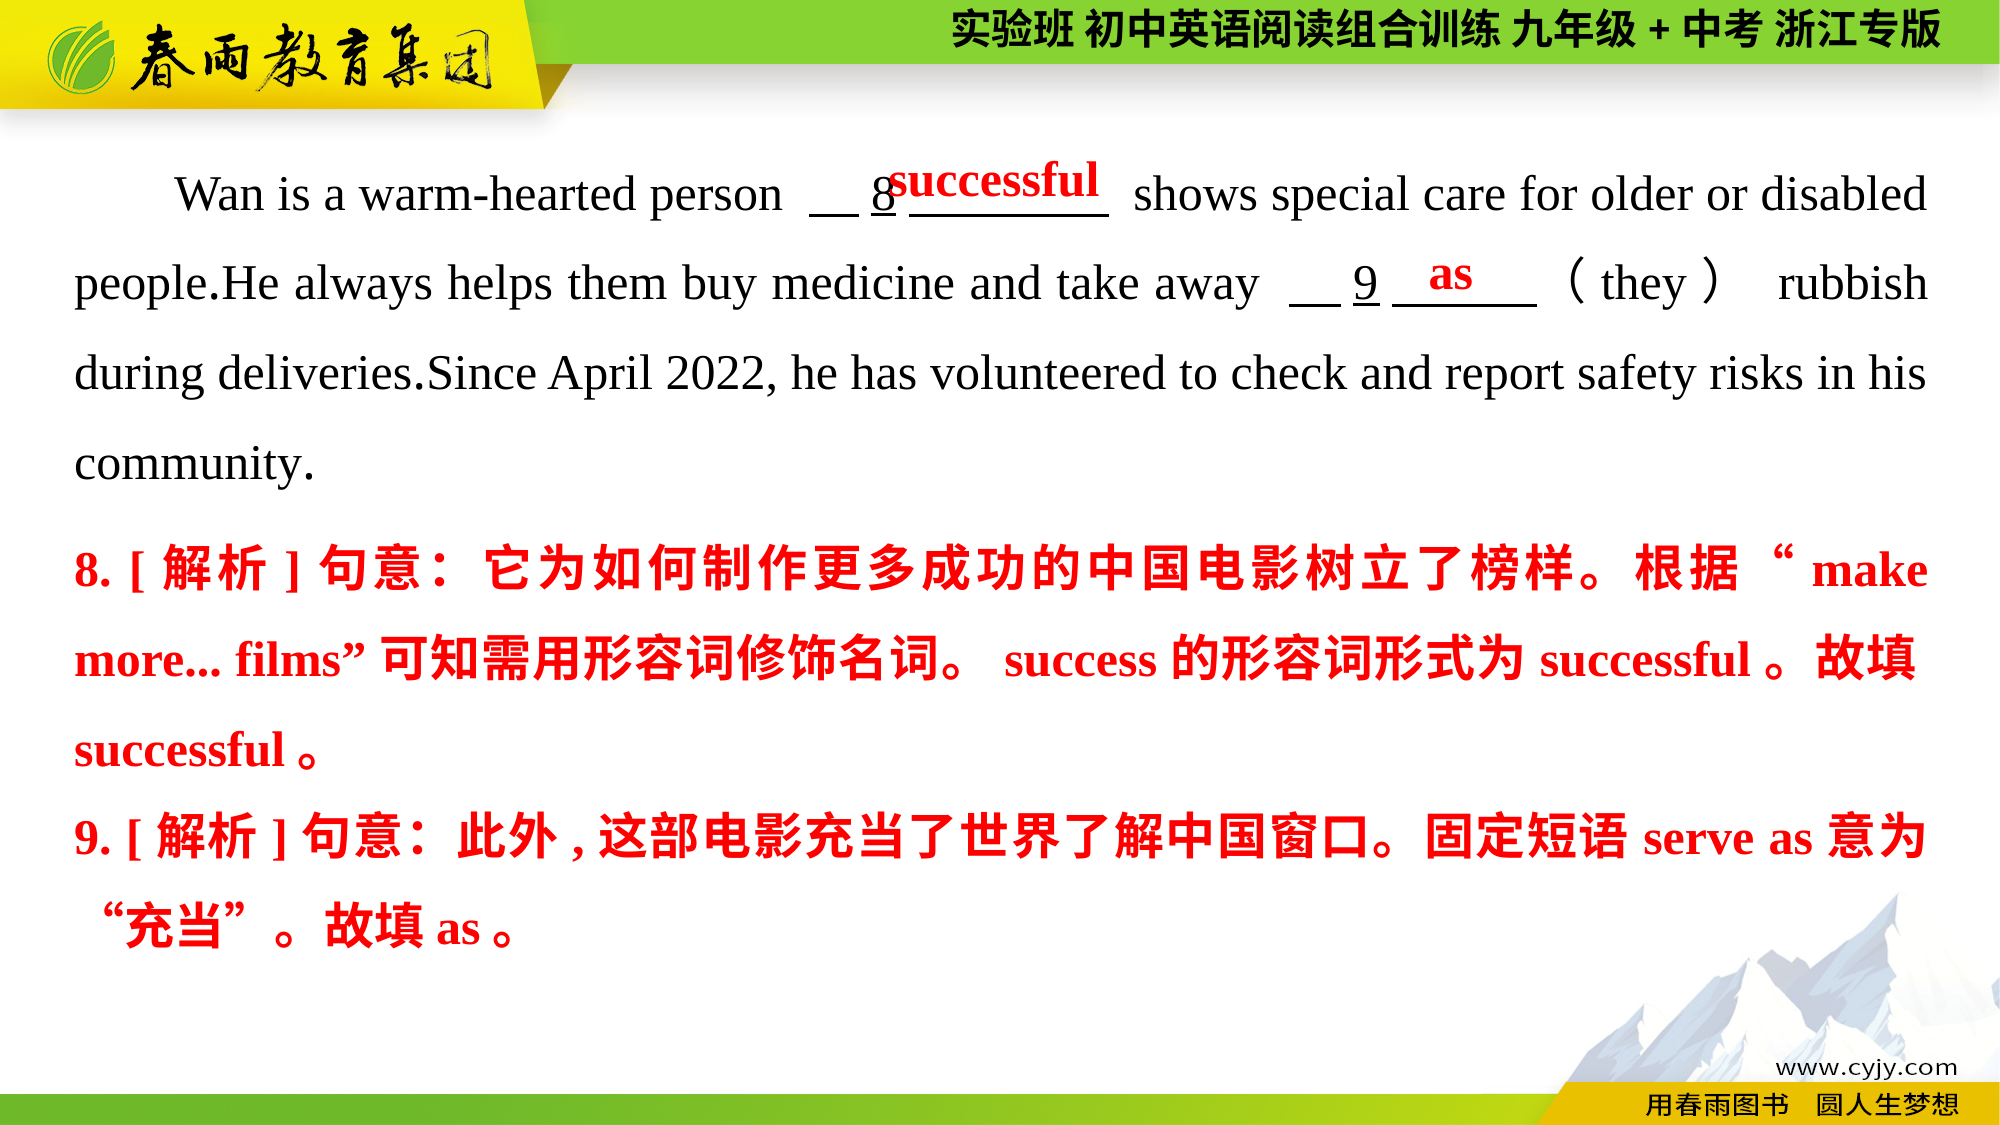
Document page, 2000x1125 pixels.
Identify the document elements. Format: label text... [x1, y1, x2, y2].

list Wan is a warm-hearted person 8 shows special care for older or disabled people.He always helps them buy medicine and take away 9 （they） rubbish during deliveries.Since April 2022, he has volunteered to check and report safety risks in his community. [59, 122, 1944, 498]
text_box 8. [解析]句意：它为如何制作更多成功的中国电影树立了榜样。根据“make more... films”可知需用形容词修饰名词。success的形容词形式为successful。故填successful。 [59, 498, 1944, 766]
text_box successful [873, 138, 1115, 214]
picture [0, 0, 2000, 1125]
text_box as [1413, 231, 1488, 307]
text_box 9. [解析]句意：此外,这部电影充当了世界了解中国窗口。固定短语serve as意为“充当”。故填as。 [59, 766, 1944, 962]
